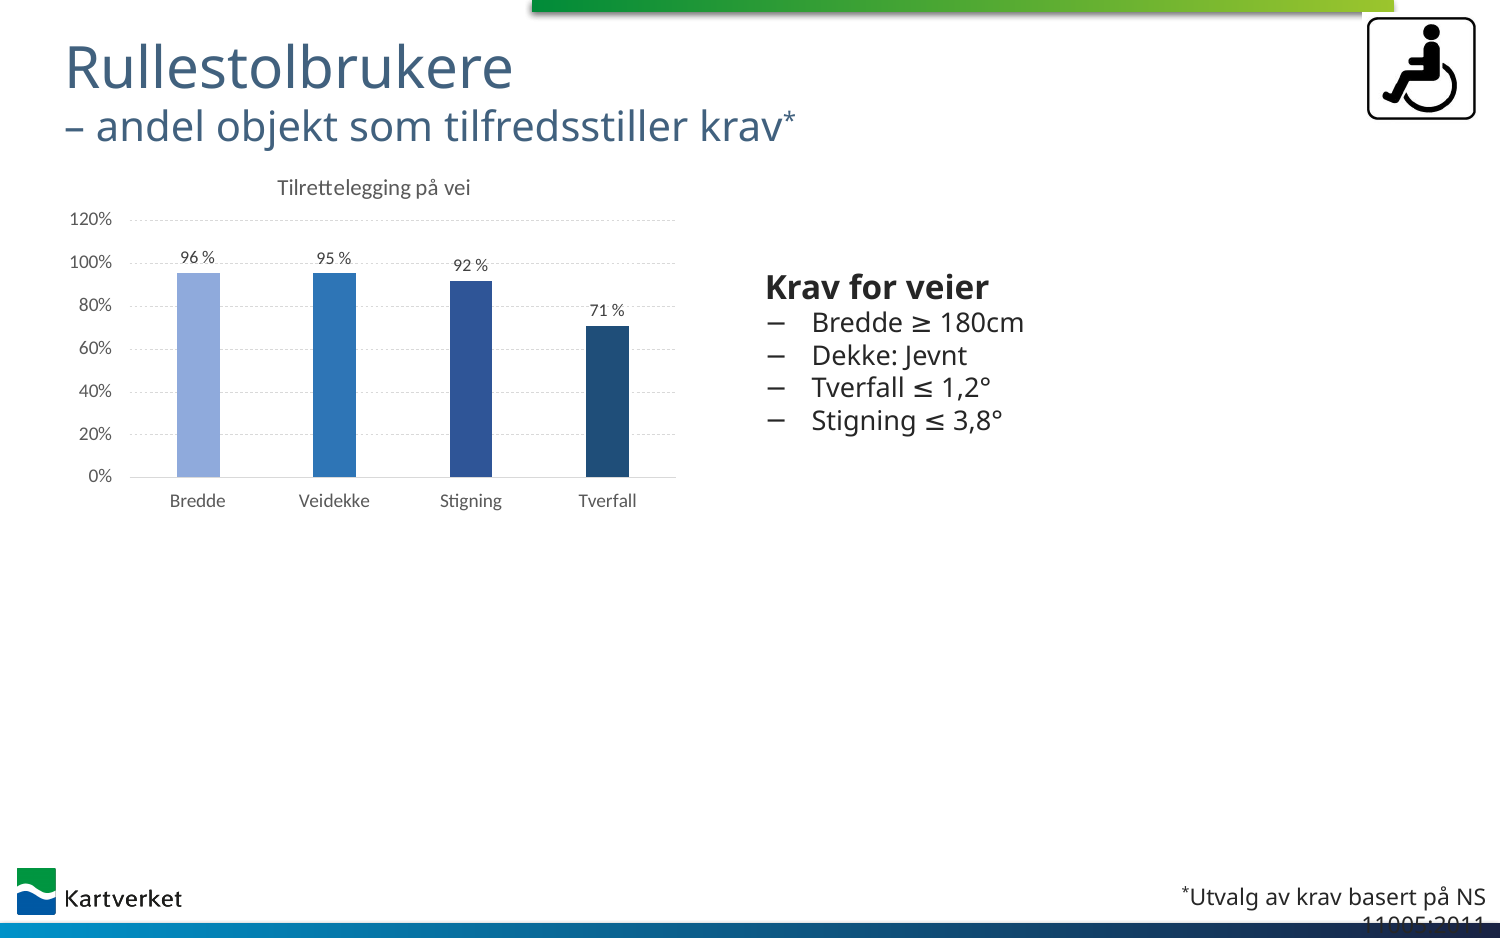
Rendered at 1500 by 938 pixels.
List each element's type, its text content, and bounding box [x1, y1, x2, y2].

text_box Rullestolbrukere – andel objekt som tilfredsstiller krav* [49, 25, 1431, 158]
picture [1362, 12, 1481, 126]
text_box Krav for veier Bredde ≥ 180cm Dekke: Jevnt Tverfall ≤ 1,2° Stigning ≤ 3,8° [750, 258, 1234, 444]
text_box *Utvalg av krav basert på NS 11005:2011 [1068, 873, 1500, 938]
picture [62, 166, 687, 519]
